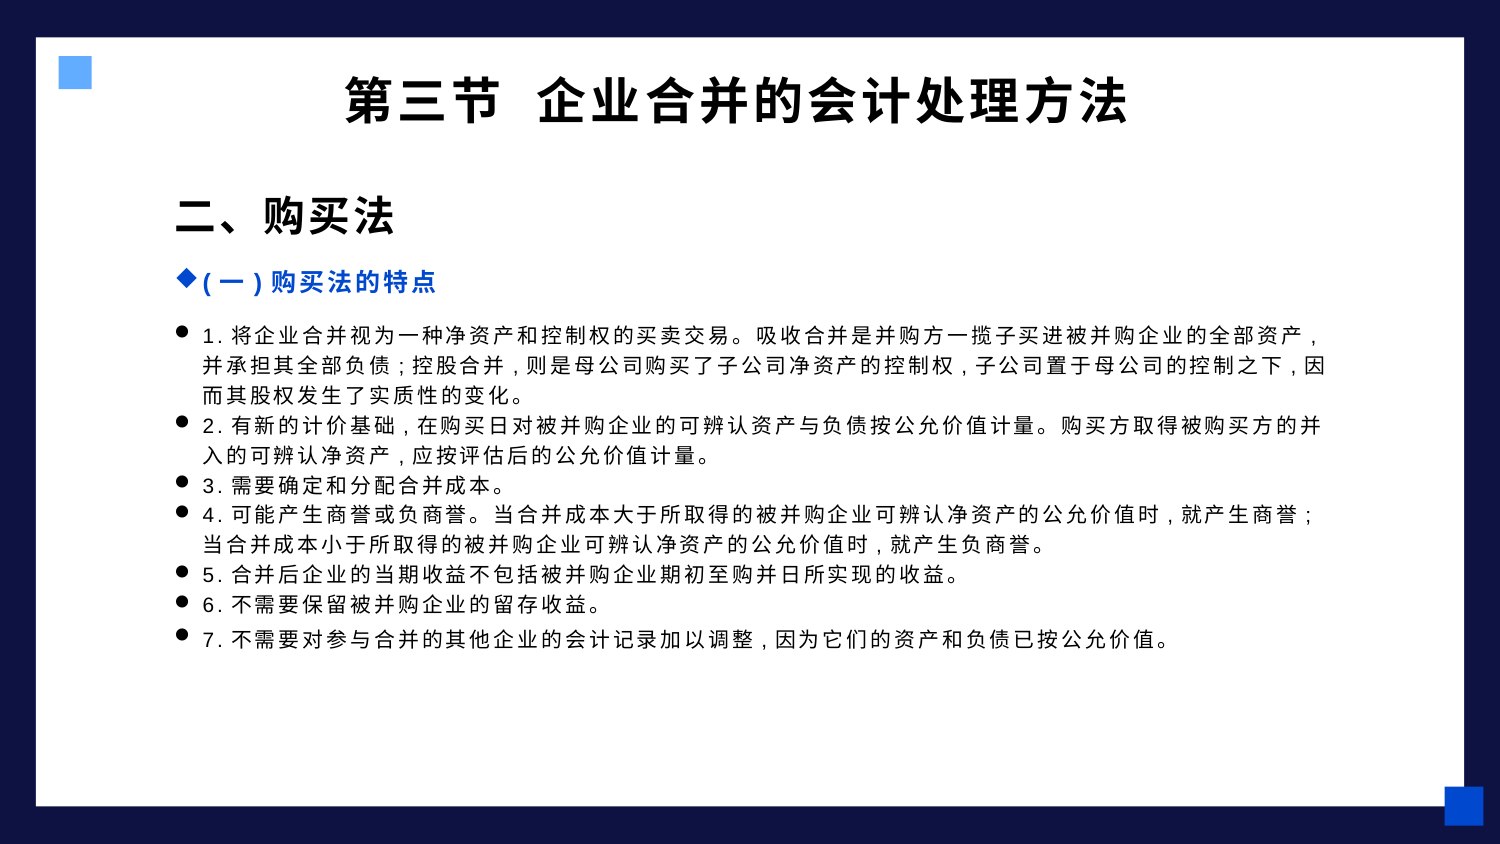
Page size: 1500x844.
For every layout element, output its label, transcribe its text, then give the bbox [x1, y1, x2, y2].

list 二、购买法 (一)购买法的特点 1.将企业合并视为一种净资产和控制权的买卖交易。吸收合并是并购方一揽子买进被并购企业的全部资产,并承担其全部负债;控股合并,则是母公司购买了子公司净资产的控制权,子公司置于母公司的控制之下,因而其股权发生了实质性的变化。 2.有新的计价基础,在购买日对被并购企业的可辨认资产与负债按公允价值计量。购买方取得被购买方的并入的可辨认净资产,应按评估后的公允价值计量。 3.需要确定和分配合并成本。 4.可能产生商誉或负商誉。当合并成本大于所取得的被并购企业可辨认净资产的公允价值时,就产生商誉;当合并成本小于所取得的被并购企业可辨认净资产的公允价值时,就产生负商誉。 5.合并后企业的当期收益不包括被并购企业期初至购并日所实现的收益。 6.不需要保留被并购企业的留存收益。 7.不需要对参与合并的其他企业的会计记录加以调整,因为它们的资产和负债已按公允价值。 [157, 179, 1343, 604]
title 第三节 企业合并的会计处理方法 [141, 48, 1327, 138]
